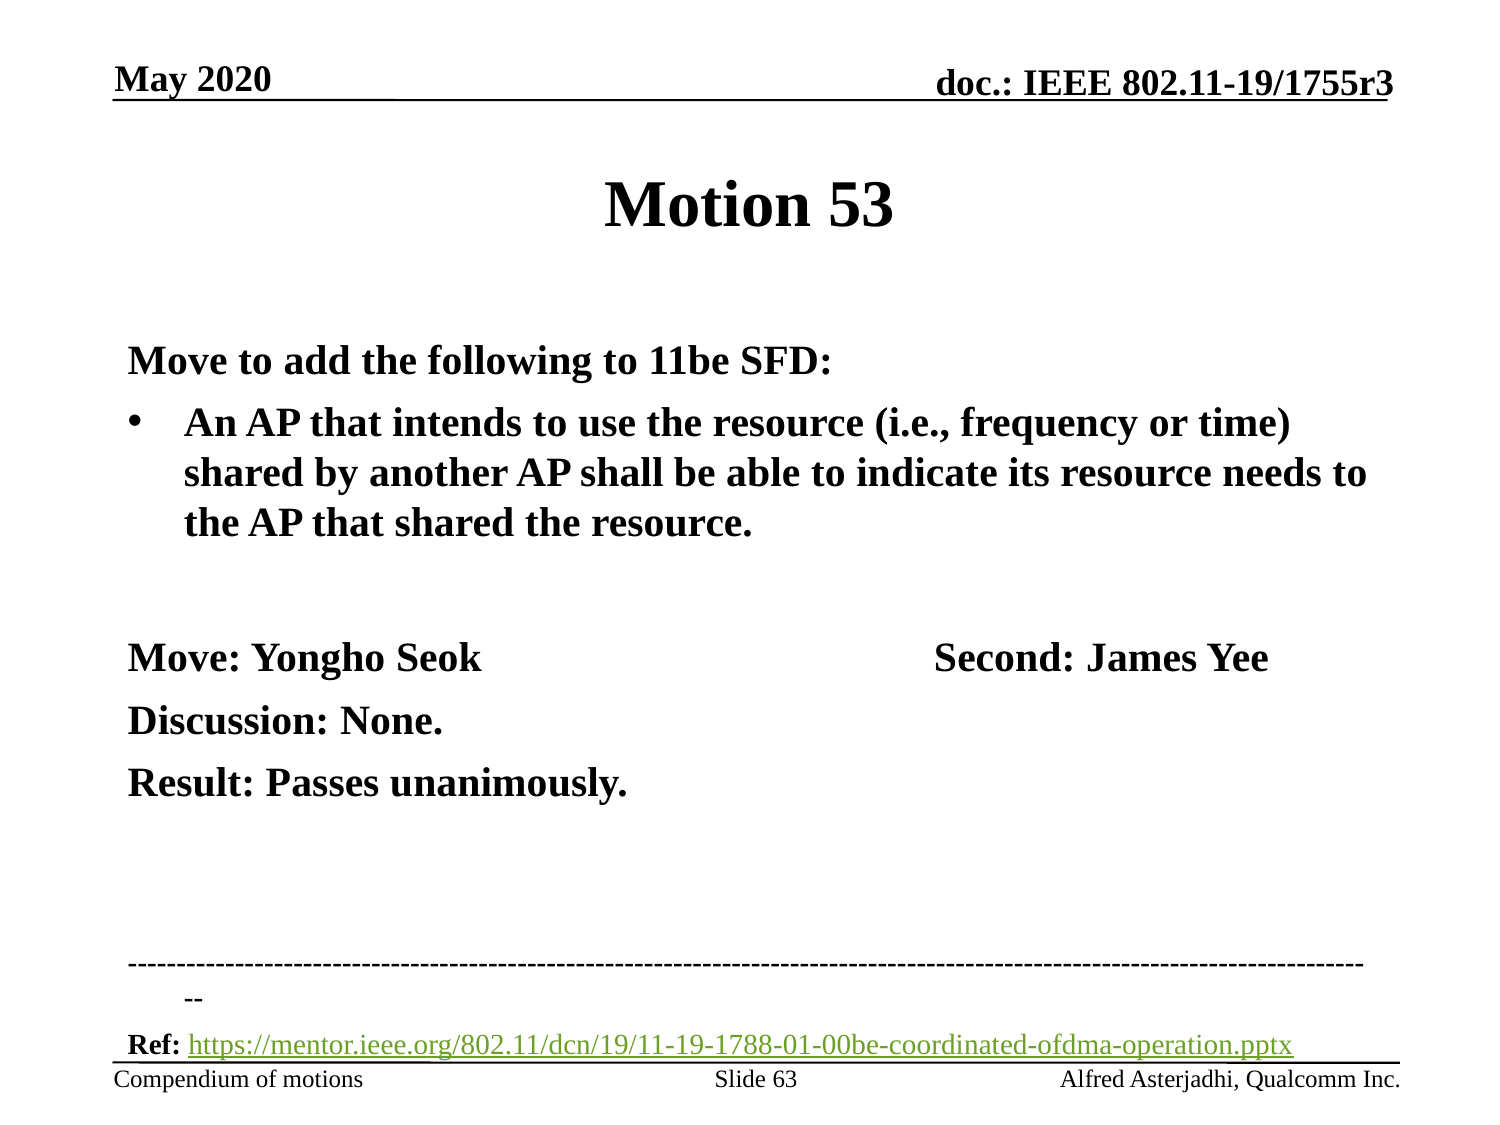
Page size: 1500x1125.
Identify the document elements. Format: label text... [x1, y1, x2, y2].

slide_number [114, 54, 423, 100]
footer Alfred Asterjadhi, Qualcomm Inc. [878, 1061, 1402, 1093]
title Motion 53 [112, 112, 1388, 288]
slide_number Slide 63 [712, 1061, 800, 1123]
list Move to add the following to 11be SFD: An AP that intends to use the resource (i.e., frequency or time) shared by another AP shall be able to indicate its resource needs to the AP that shared the resource. Move: Yongho Seok Second: James Yee Discussion: None. Result: Passes unanimously. --------------------------------------------------------------------------------------------------------------------------------- Ref: https://mentor.ieee.org/802.11/dcn/19/11-19-1788-01-00be-coordinated-ofdma-operation.pptx [112, 324, 1388, 1063]
